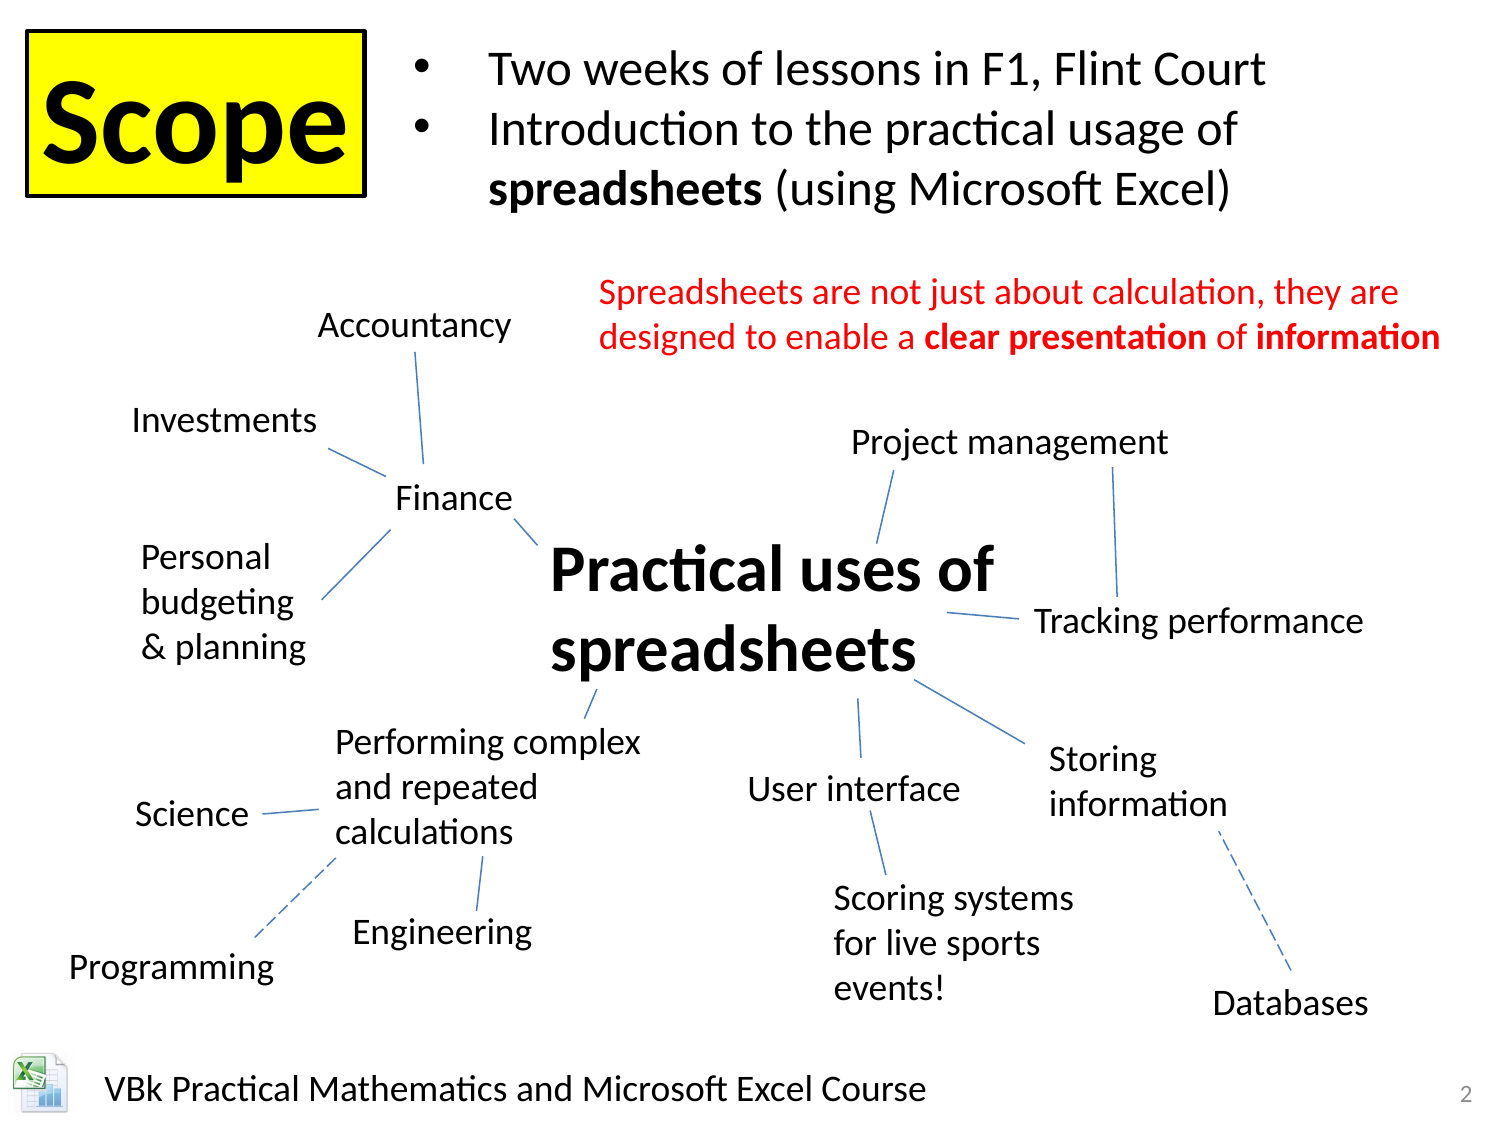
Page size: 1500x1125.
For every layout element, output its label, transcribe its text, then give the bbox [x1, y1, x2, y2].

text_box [476, 855, 483, 912]
text_box Two weeks of lessons in F1, Flint Court Introduction to the practical usage of spreadsheets (using Microsoft Excel) [398, 28, 1466, 283]
text_box Performing complex and repeated calculations [320, 709, 710, 860]
text_box User interface [732, 756, 977, 816]
picture [7, 1049, 74, 1116]
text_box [857, 698, 862, 759]
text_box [262, 809, 319, 815]
text_box Accountancy [302, 292, 527, 352]
text_box Scoring systems for live sports events! [818, 865, 1121, 1016]
text_box Programming [54, 934, 290, 995]
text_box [876, 469, 894, 544]
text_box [1218, 830, 1292, 971]
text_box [414, 352, 424, 465]
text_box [584, 688, 598, 719]
text_box Practical uses of spreadsheets [535, 517, 1093, 692]
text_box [946, 612, 1018, 620]
text_box Science [120, 781, 272, 841]
text_box Scope [26, 31, 365, 196]
text_box Investments [116, 387, 333, 448]
text_box Engineering [337, 899, 585, 960]
text_box Project management [836, 409, 1185, 470]
text_box VBk Practical Mathematics and Microsoft Excel Course [89, 1056, 943, 1117]
text_box Tracking performance [1019, 589, 1380, 649]
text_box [322, 529, 391, 601]
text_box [869, 810, 887, 876]
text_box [254, 857, 337, 938]
text_box Finance [380, 465, 529, 526]
text_box Personal budgeting & planning [126, 524, 322, 675]
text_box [1112, 466, 1118, 598]
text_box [327, 448, 387, 477]
slide_number 2 [1437, 1062, 1488, 1123]
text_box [513, 518, 538, 546]
text_box Databases [1197, 970, 1385, 1030]
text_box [913, 679, 1026, 744]
text_box Storing information [1034, 726, 1274, 832]
text_box Spreadsheets are not just about calculation, they are designed to enable a clear presentation of information [584, 259, 1478, 365]
